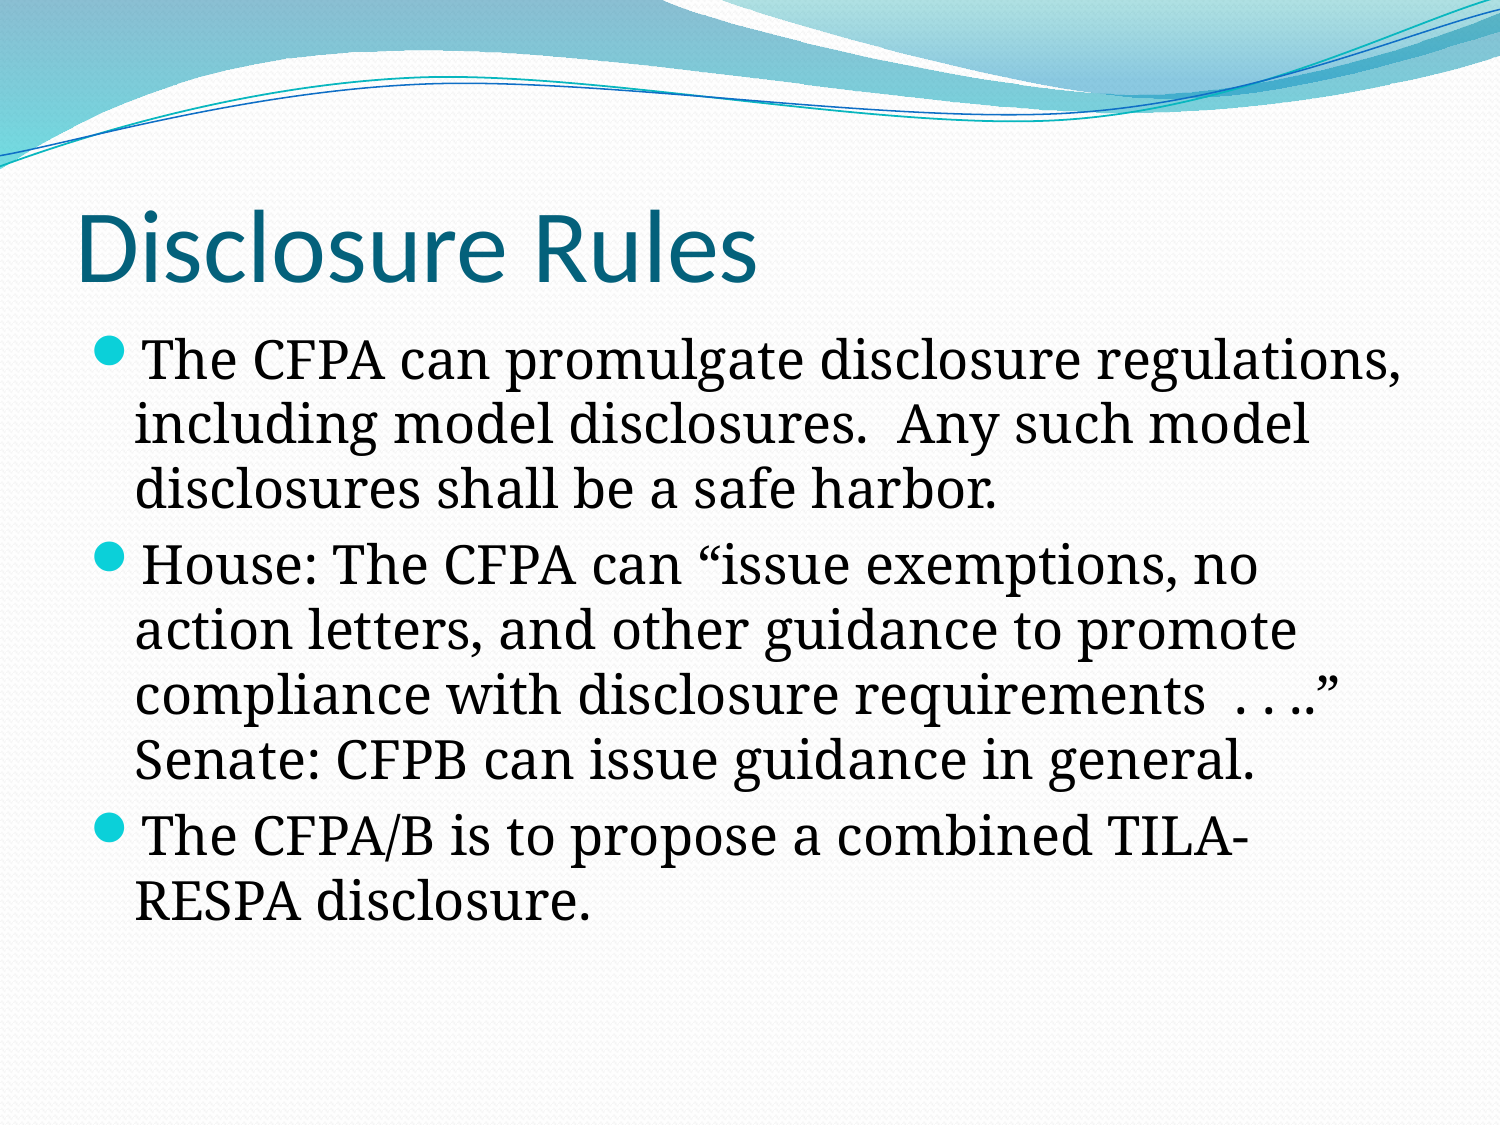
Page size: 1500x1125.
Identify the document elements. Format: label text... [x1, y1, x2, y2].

title Disclosure Rules [74, 115, 1426, 304]
list The CFPA can promulgate disclosure regulations, including model disclosures. Any such model disclosures shall be a safe harbor. House: The CFPA can “issue exemptions, no action letters, and other guidance to promote compliance with disclosure requirements . . ..” Senate: CFPB can issue guidance in general. The CFPA/B is to propose a combined TILA-RESPA disclosure. [74, 317, 1426, 1038]
